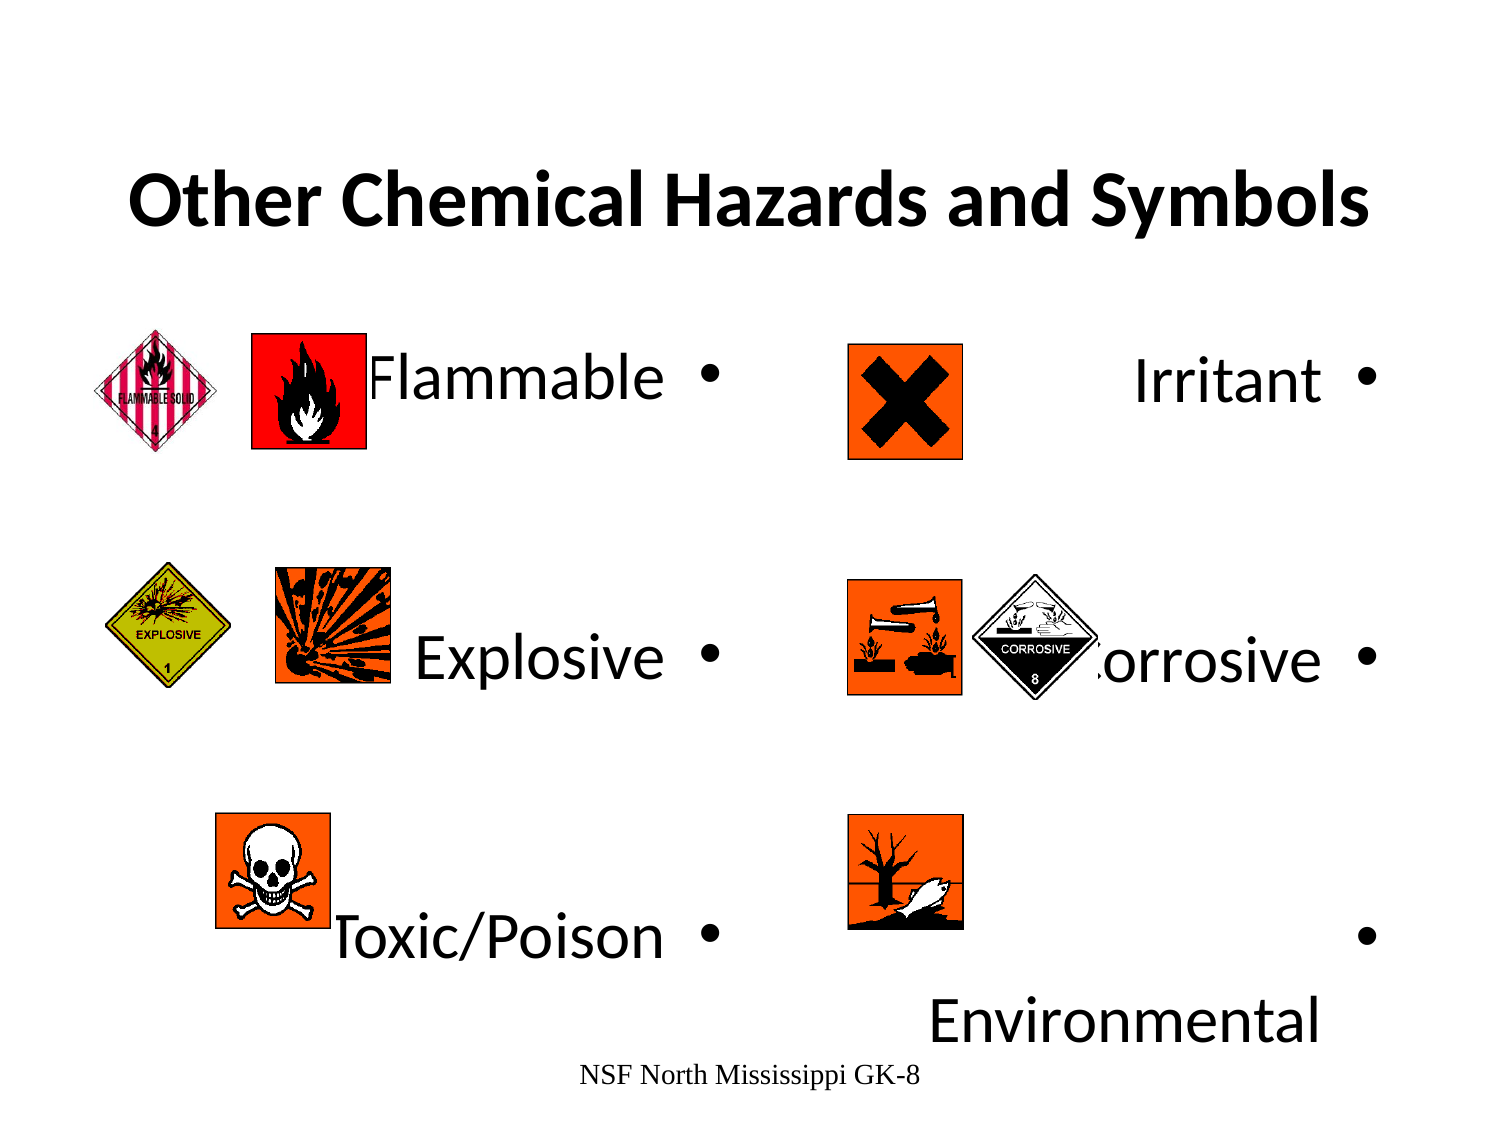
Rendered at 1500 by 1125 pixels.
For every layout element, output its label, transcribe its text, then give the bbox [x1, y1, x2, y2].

picture [93, 327, 217, 454]
picture [972, 573, 1098, 700]
picture [245, 327, 372, 454]
picture [210, 808, 337, 934]
picture [105, 562, 231, 688]
footer NSF North Mississippi GK-8 [512, 1042, 988, 1103]
picture [843, 339, 970, 466]
picture [843, 573, 970, 700]
title Other Chemical Hazards and Symbols [112, 99, 1388, 288]
list Flammable Explosive Toxic/Poison [75, 324, 737, 963]
list Irritant Corrosive Environmental [890, 328, 1394, 931]
picture [843, 808, 970, 934]
picture [269, 562, 395, 688]
